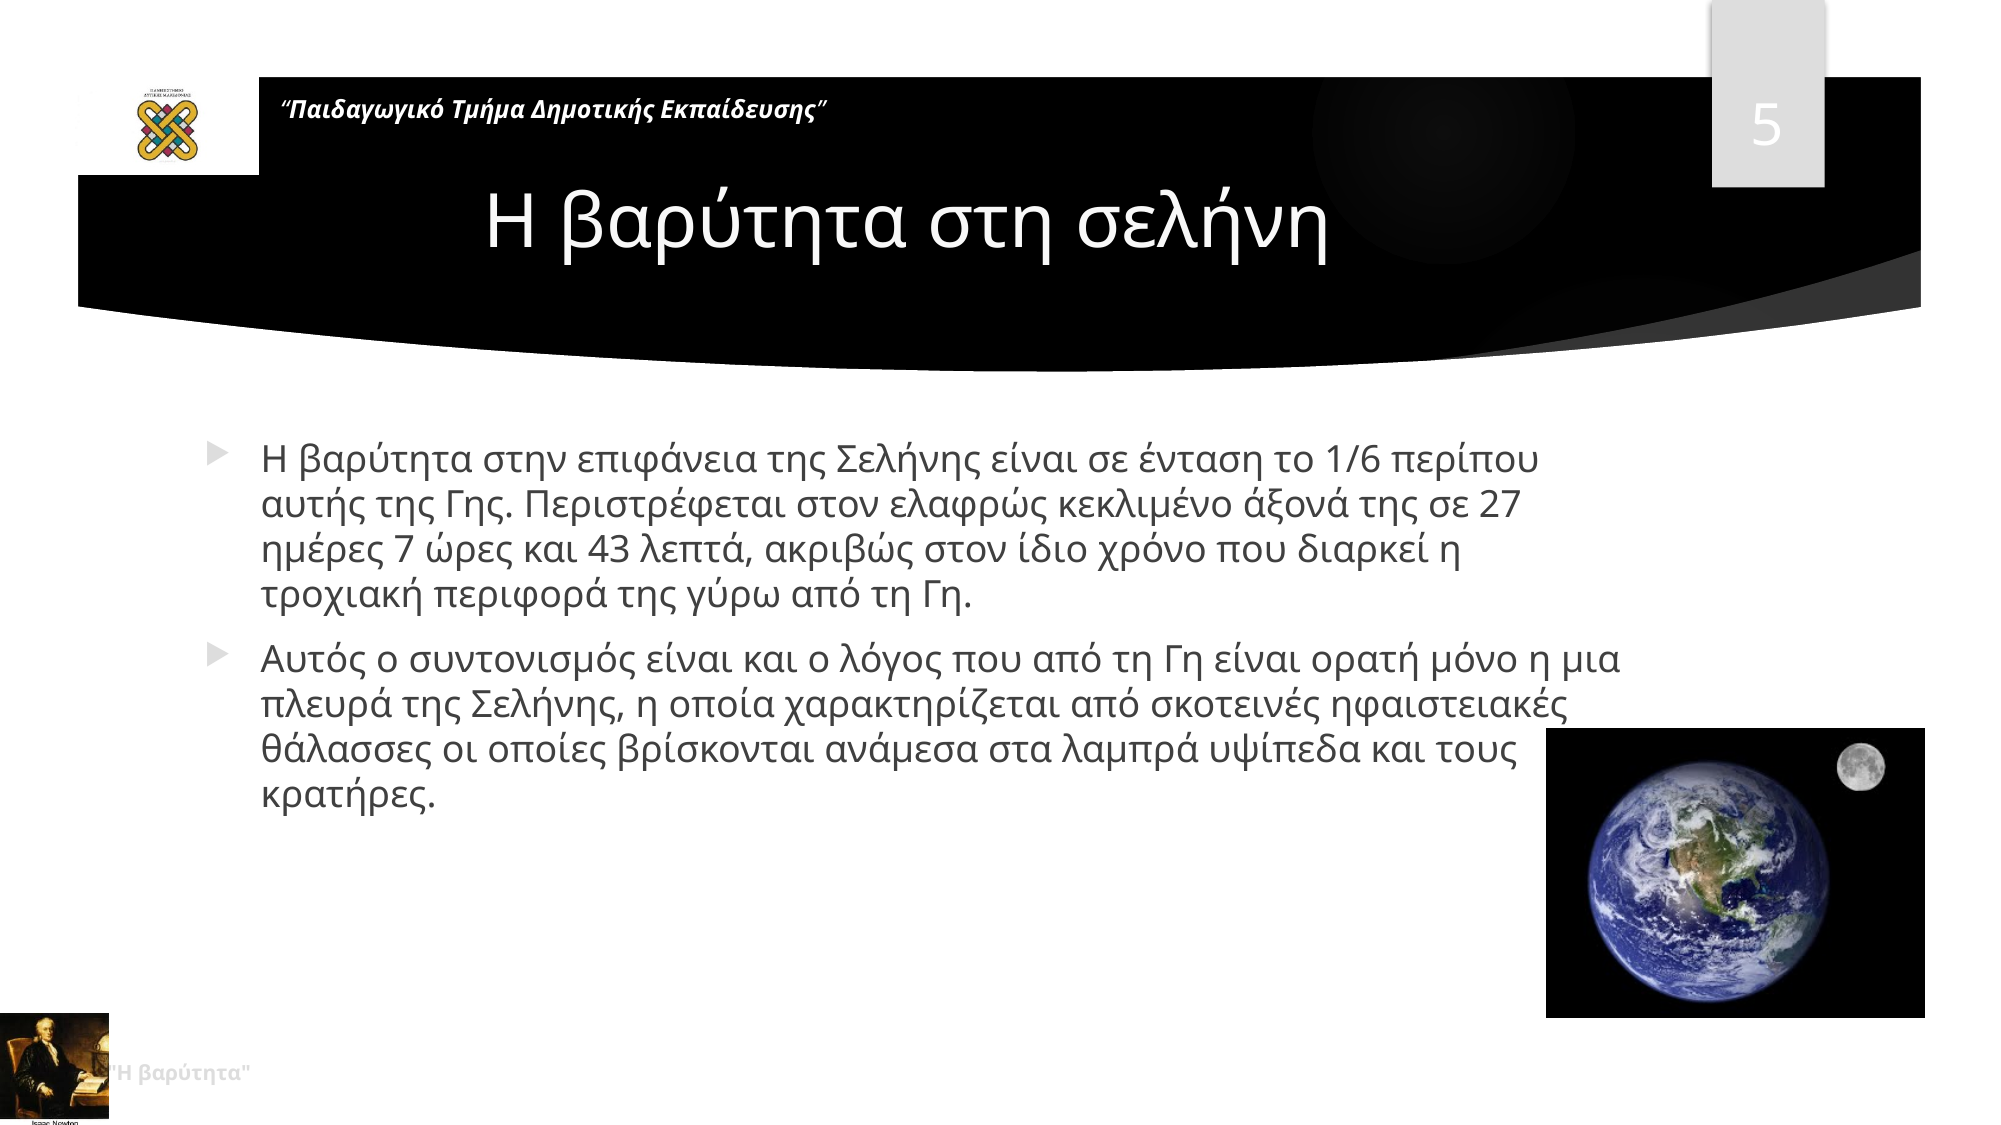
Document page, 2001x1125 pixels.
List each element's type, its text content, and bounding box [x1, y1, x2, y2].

picture [1546, 728, 1925, 1019]
footer "Η βαρύτητα" [92, 1048, 726, 1099]
picture [75, 74, 259, 175]
slide_number 5 [1698, 48, 1836, 175]
title Η βαρύτητα στη σελήνη [189, 159, 1627, 276]
picture [0, 1013, 109, 1125]
list Η βαρύτητα στην επιφάνεια της Σελήνης είναι σε ένταση το 1/6 περίπου αυτής της Γης. Περιστρέφεται στον ελαφρώς κεκλιμένο άξονά της σε 27 ημέρες 7 ώρες και 43 λεπτά, ακριβώς στον ίδιο χρόνο που διαρκεί η τροχιακή περιφορά της γύρω από τη Γη. Αυτός ο συντονισμός είναι και ο λόγος που από τη Γη είναι ορατή μόνο η μια πλευρά της Σελήνης, η οποία χαρακτηρίζεται από σκοτεινές ηφαιστειακές θάλασσες οι οποίες βρίσκονται ανάμεσα στα λαμπρά υψίπεδα και τους κρατήρες. [189, 427, 1638, 988]
